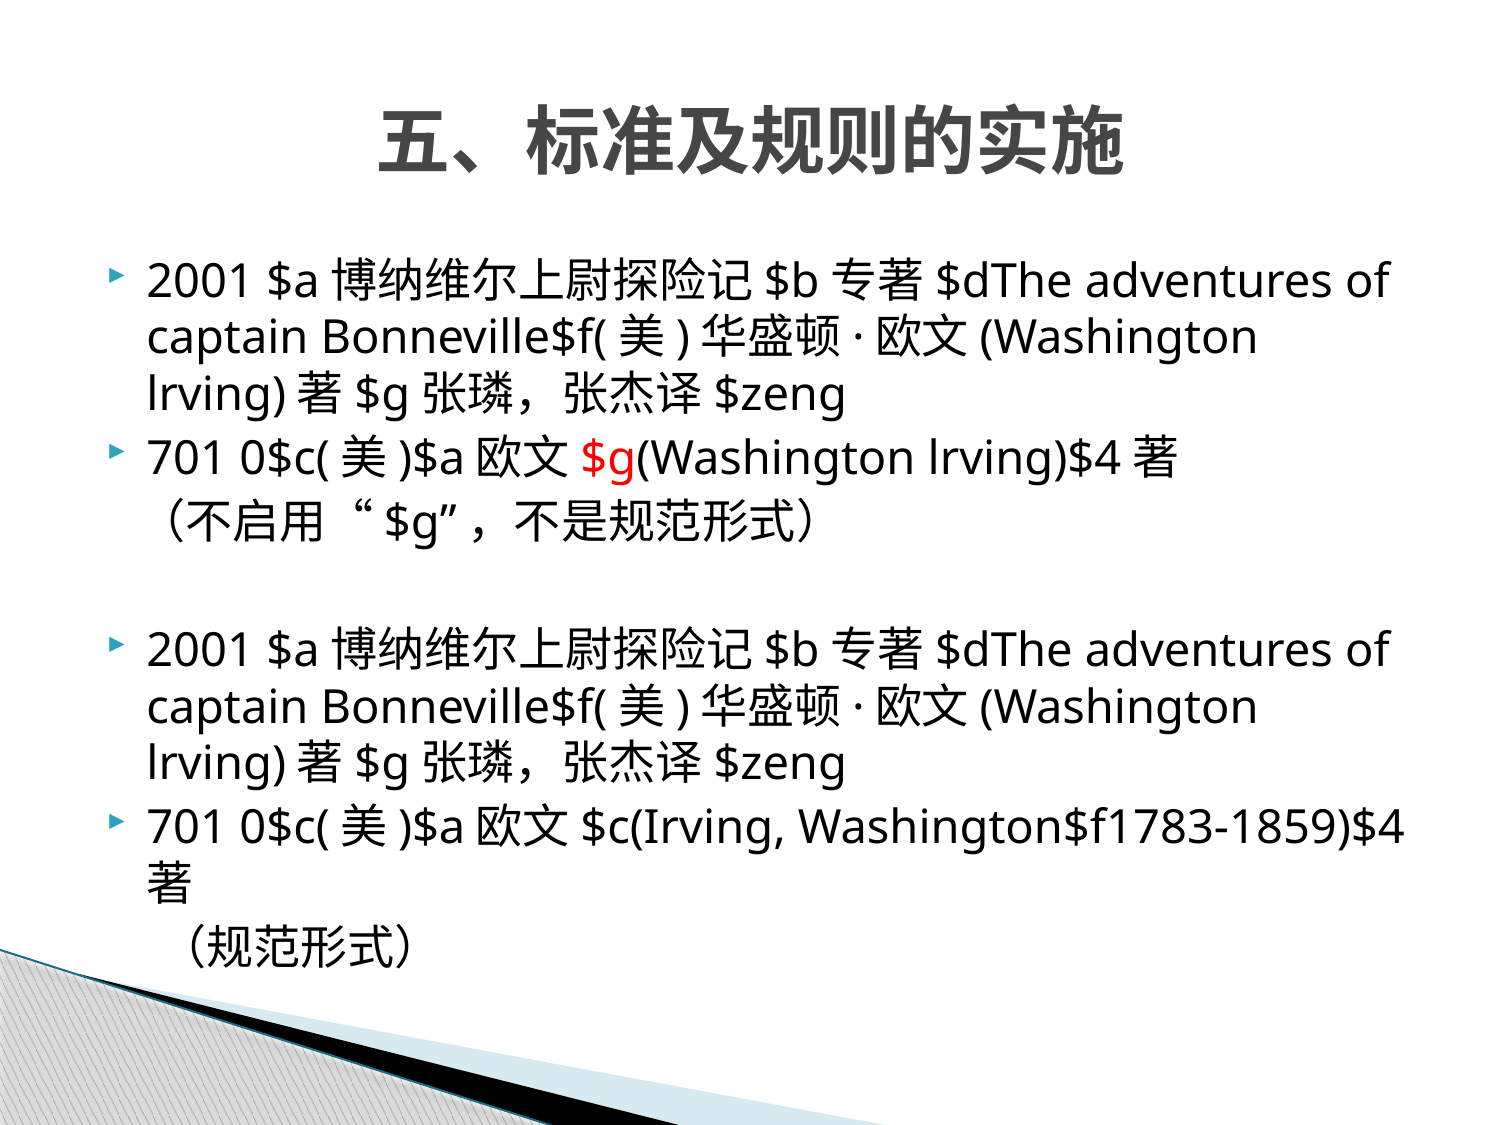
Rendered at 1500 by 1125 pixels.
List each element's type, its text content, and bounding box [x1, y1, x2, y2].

title 五、标准及规则的实施 [75, 45, 1425, 233]
list 2001 $a博纳维尔上尉探险记$b专著$dThe adventures of captain Bonneville$f(美)华盛顿·欧文(Washington lrving)著$g张璘，张杰译$zeng 701 0$c(美)$a欧文$g(Washington lrving)$4著 （不启用“$g”，不是规范形式） 2001 $a博纳维尔上尉探险记$b专著$dThe adventures of captain Bonneville$f(美)华盛顿·欧文(Washington lrving)著$g张璘，张杰译$zeng 701 0$c(美)$a欧文$c(Irving, Washington$f1783-1859)$4著 （规范形式） [75, 243, 1425, 986]
